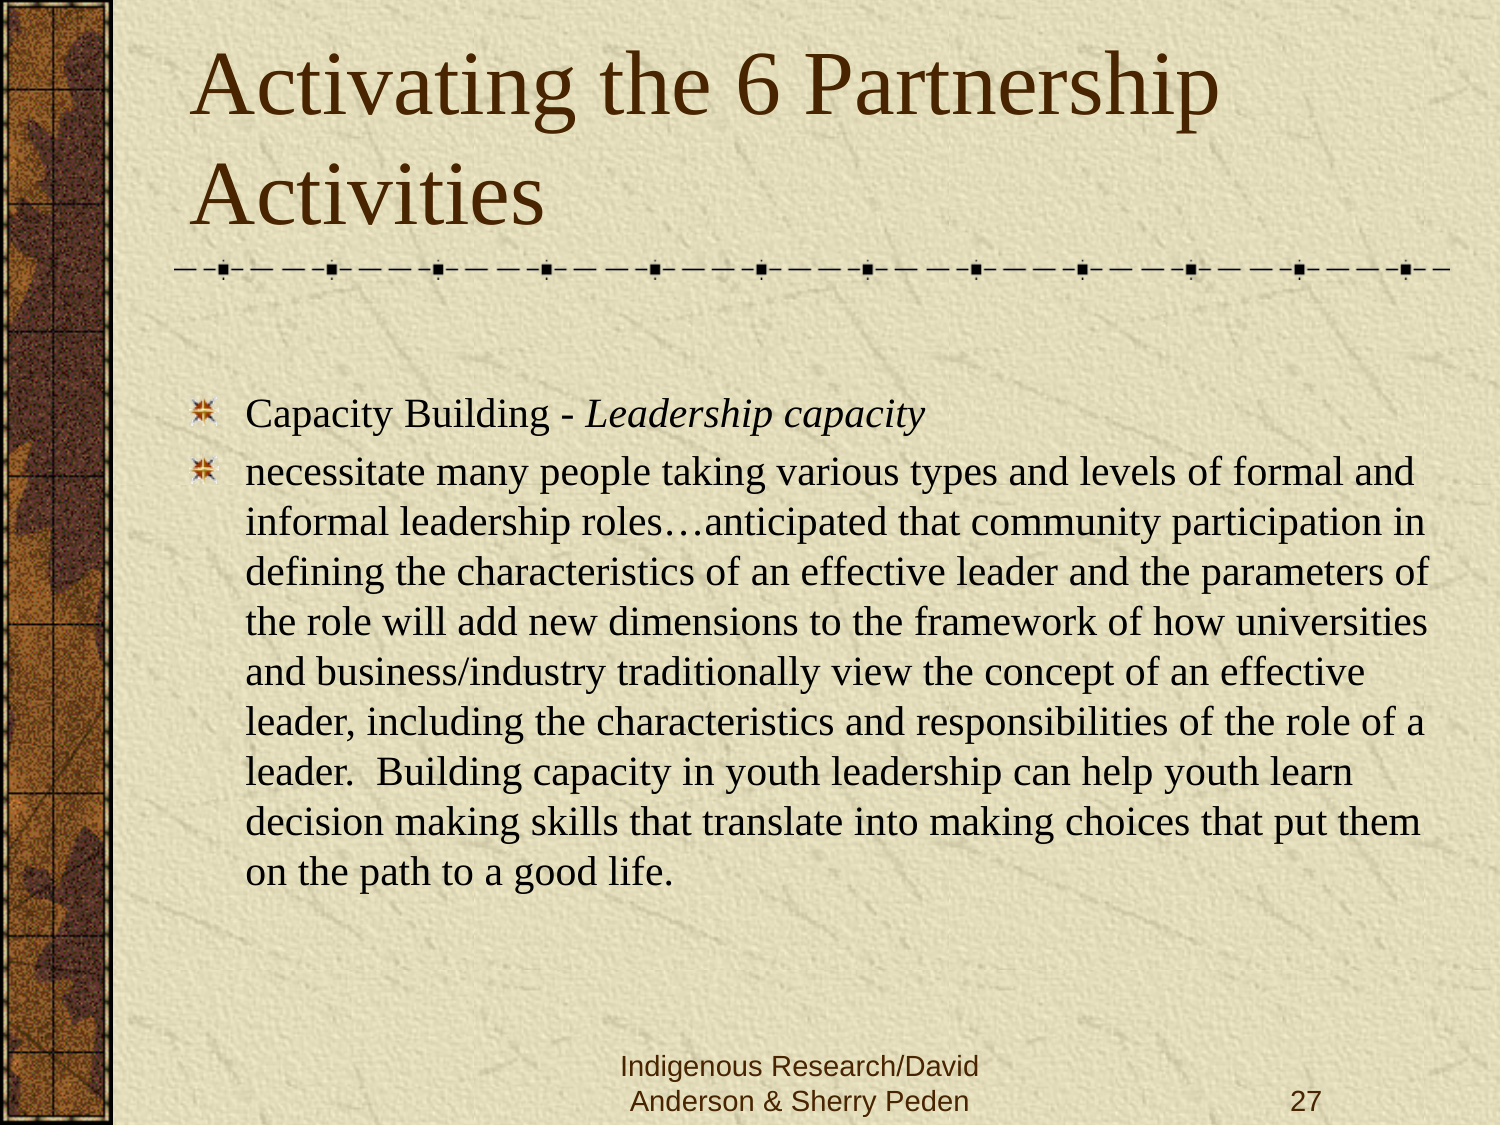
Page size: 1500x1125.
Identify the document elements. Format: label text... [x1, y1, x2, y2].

picture [0, 0, 1500, 1125]
list Capacity Building - Leadership capacity necessitate many people taking various types and levels of formal and informal leadership roles…anticipated that community participation in defining the characteristics of an effective leader and the parameters of the role will add new dimensions to the framework of how universities and business/industry traditionally view the concept of an effective leader, including the characteristics and responsibilities of the role of a leader. Building capacity in youth leadership can help youth learn decision making skills that translate into making choices that put them on the path to a good life. [173, 289, 1449, 965]
slide_number 27 [1149, 1049, 1463, 1125]
footer Indigenous Research/David Anderson & Sherry Peden [562, 1049, 1038, 1125]
title Activating the 6 Partnership Activities [174, 62, 1451, 251]
